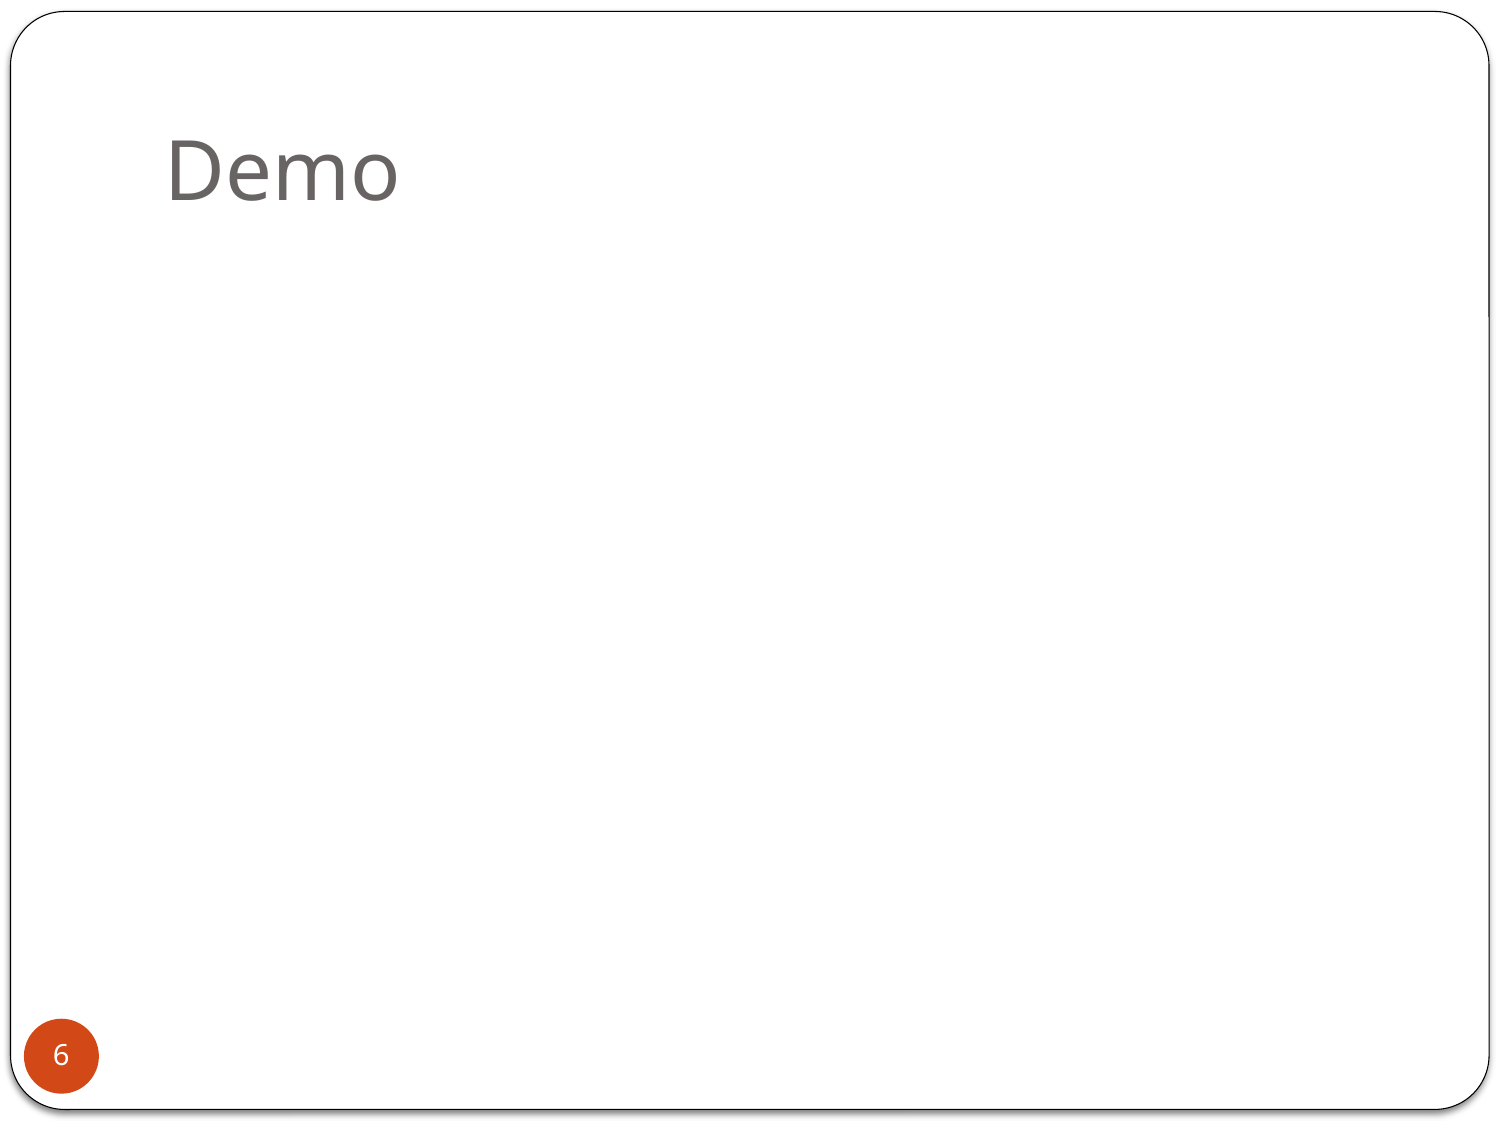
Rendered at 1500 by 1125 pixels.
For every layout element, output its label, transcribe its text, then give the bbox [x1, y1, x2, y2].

slide_number 6 [23, 1018, 99, 1094]
title Demo [150, 45, 1425, 233]
